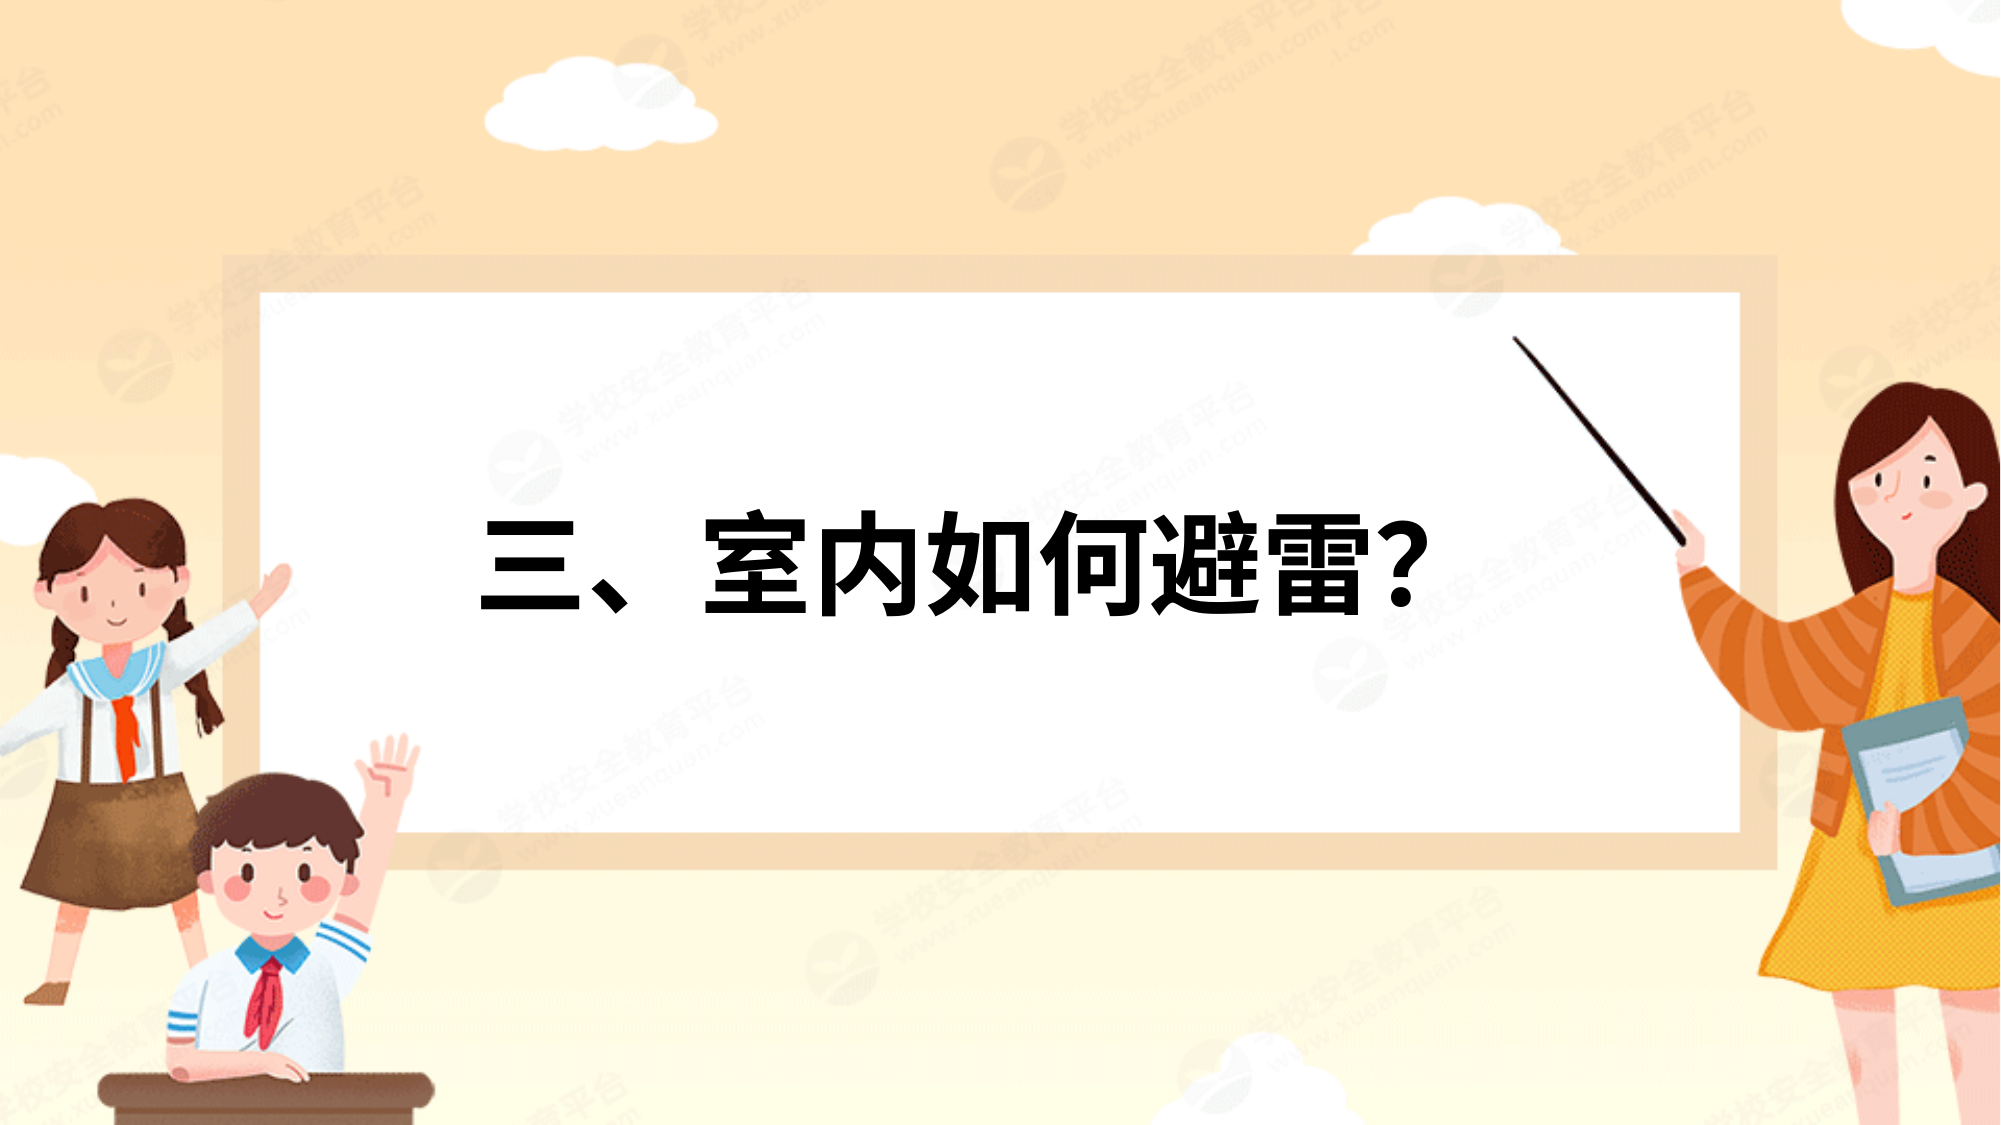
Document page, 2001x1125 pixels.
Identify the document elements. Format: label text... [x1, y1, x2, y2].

text_box 三、室内如何避雷？ [460, 486, 1540, 637]
picture [0, 0, 2001, 1125]
